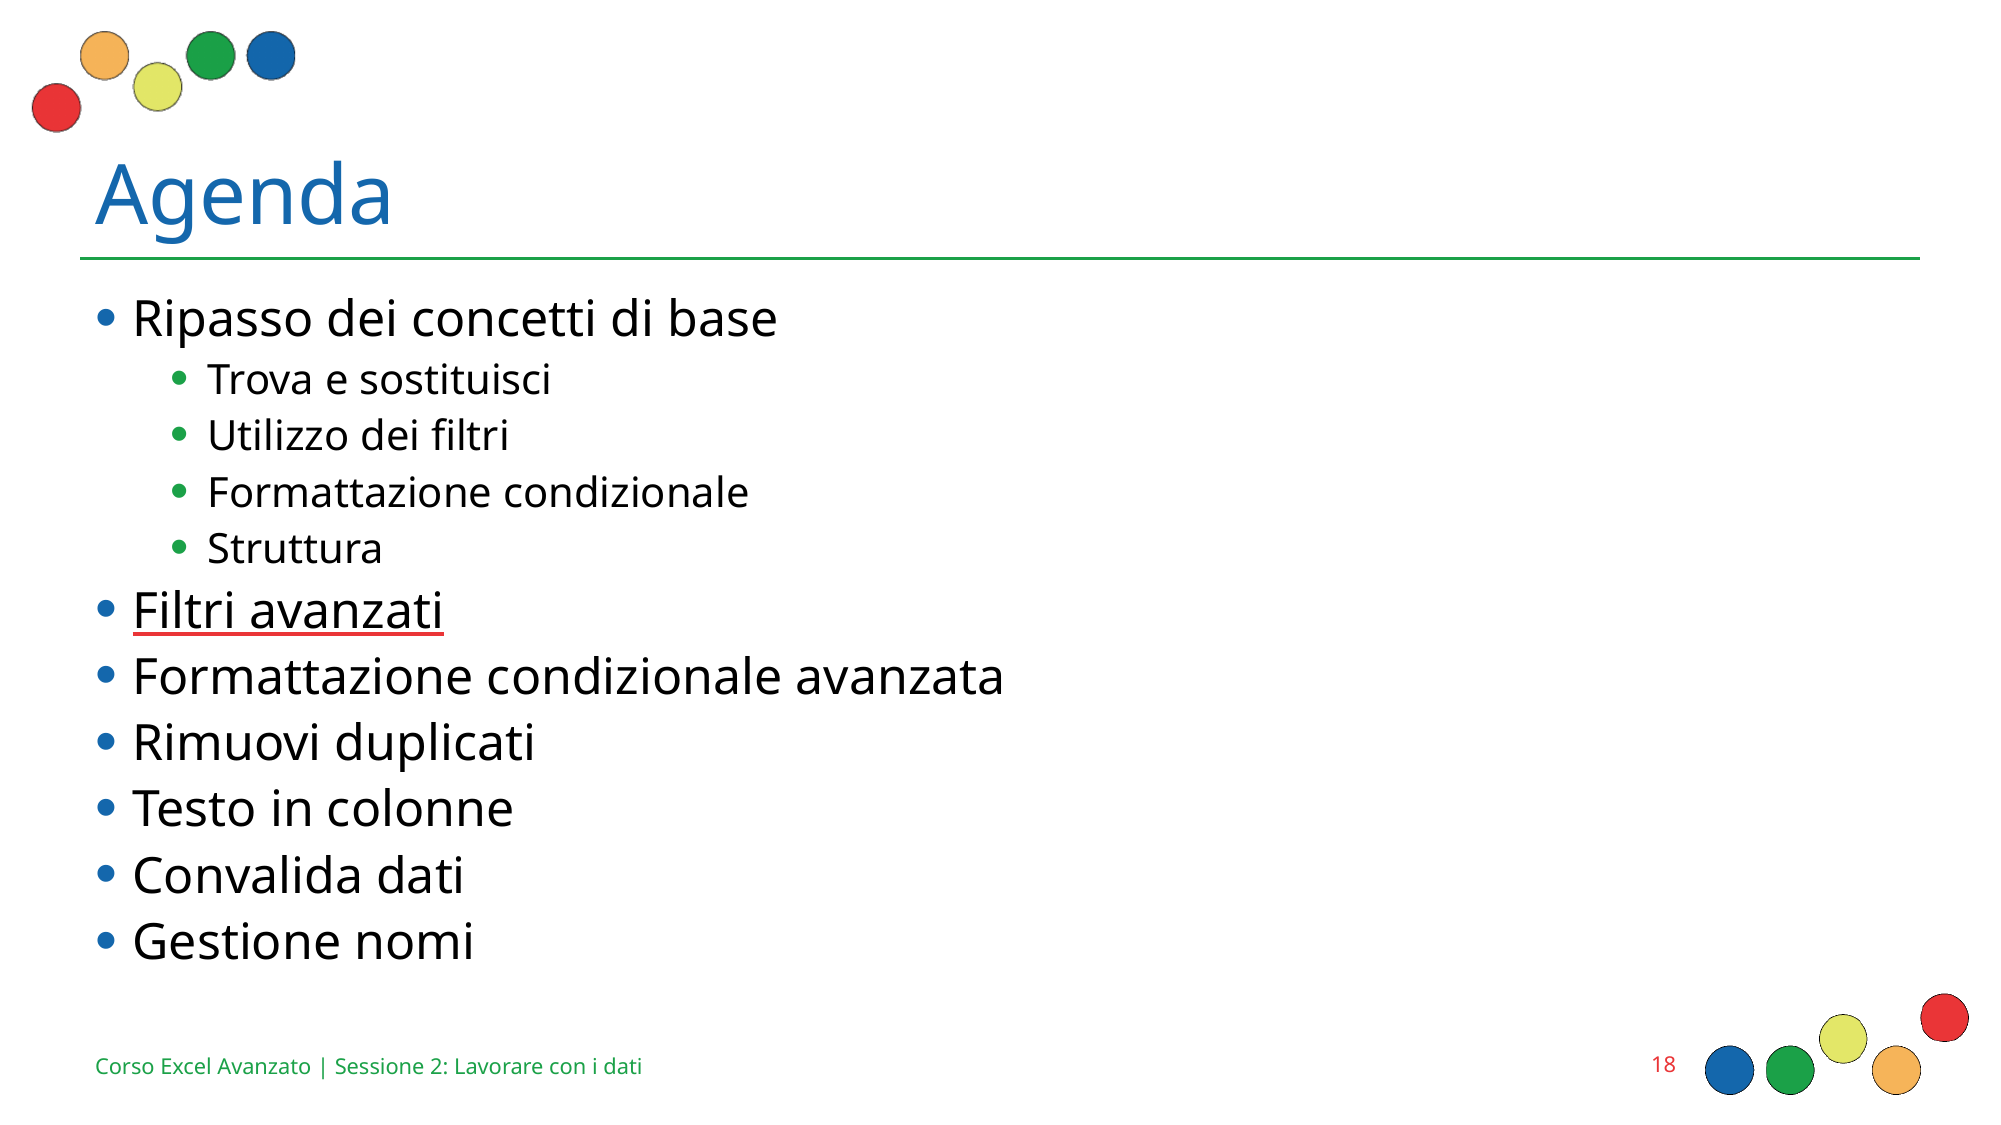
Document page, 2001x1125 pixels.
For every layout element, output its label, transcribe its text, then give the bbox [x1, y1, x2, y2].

title Agenda [80, 123, 1920, 259]
slide_number 18 [1583, 1035, 1692, 1096]
picture [29, 30, 295, 135]
list Ripasso dei concetti di base Trova e sostituisci Utilizzo dei filtri Formattazione condizionale Struttura Filtri avanzati Formattazione condizionale avanzata Rimuovi duplicati Testo in colonne Convalida dati Gestione nomi [80, 278, 1920, 1011]
footer Corso Excel Avanzato | Sessione 2: Lavorare con i dati [80, 1035, 1571, 1096]
picture [1704, 990, 1971, 1096]
